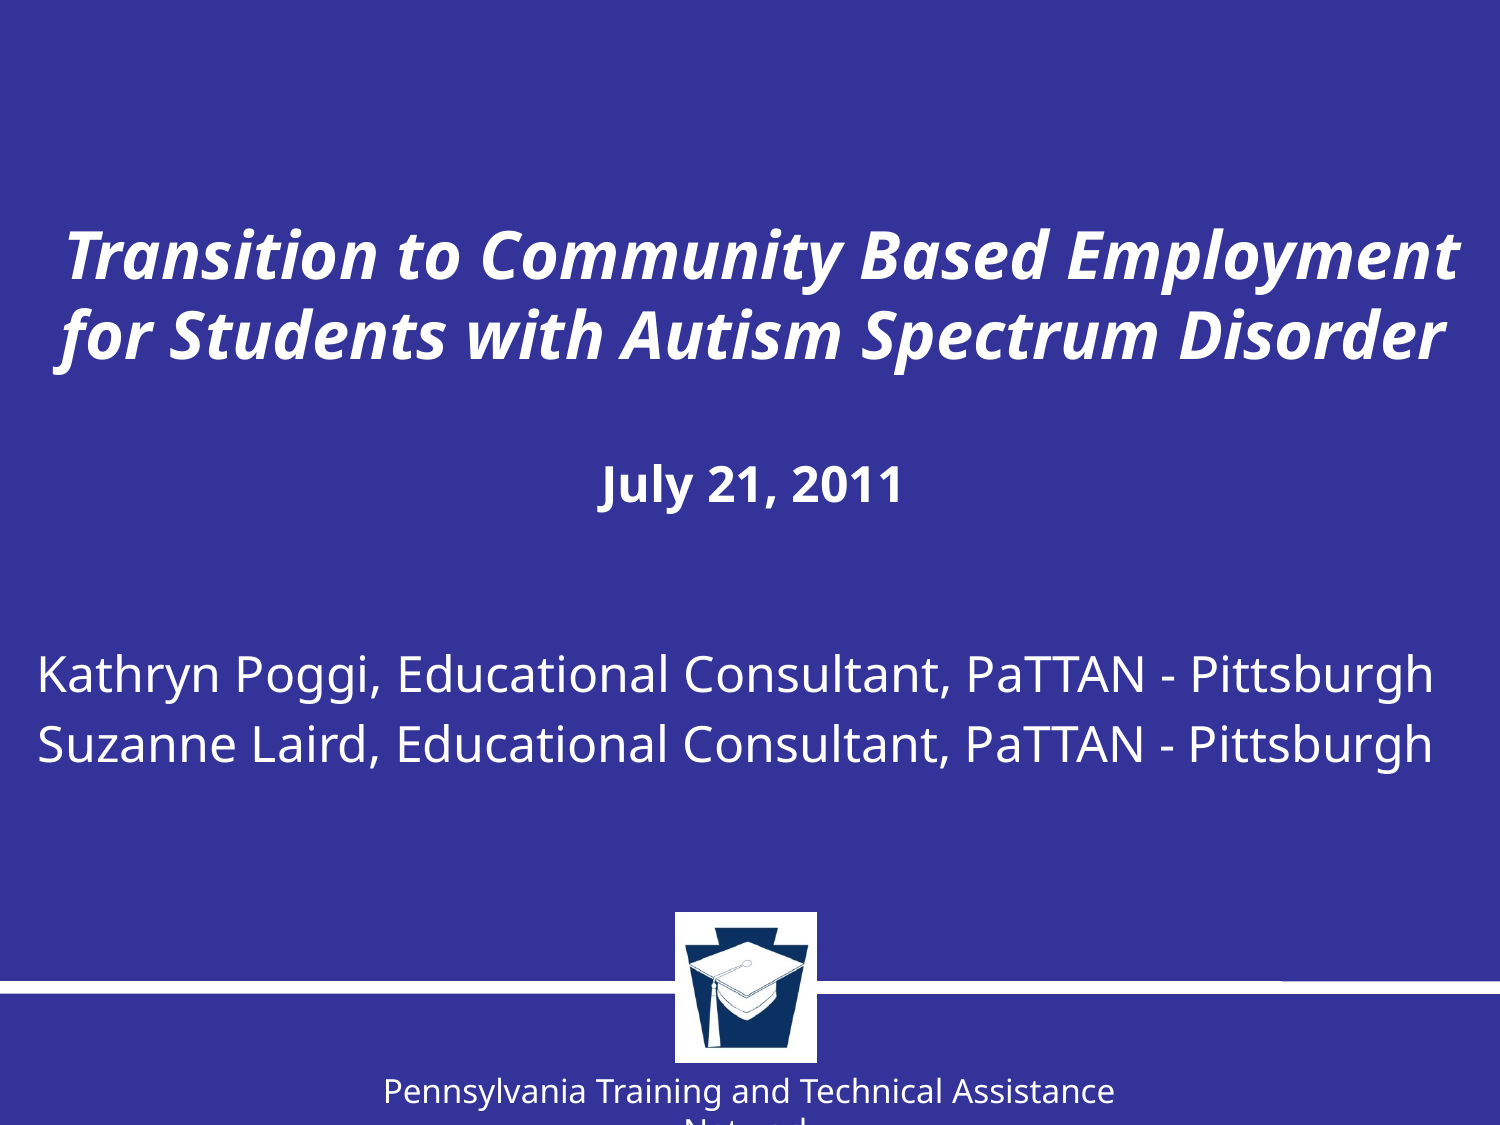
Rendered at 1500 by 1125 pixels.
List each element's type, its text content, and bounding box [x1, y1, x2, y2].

subtitle Kathryn Poggi, Educational Consultant, PaTTAN - Pittsburgh Suzanne Laird, Educational Consultant, PaTTAN - Pittsburgh [0, 575, 1475, 1050]
title Transition to Community Based Employment for Students with Autism Spectrum Disorder July 21, 2011 [3, 112, 1500, 613]
picture [675, 1050, 817, 1063]
